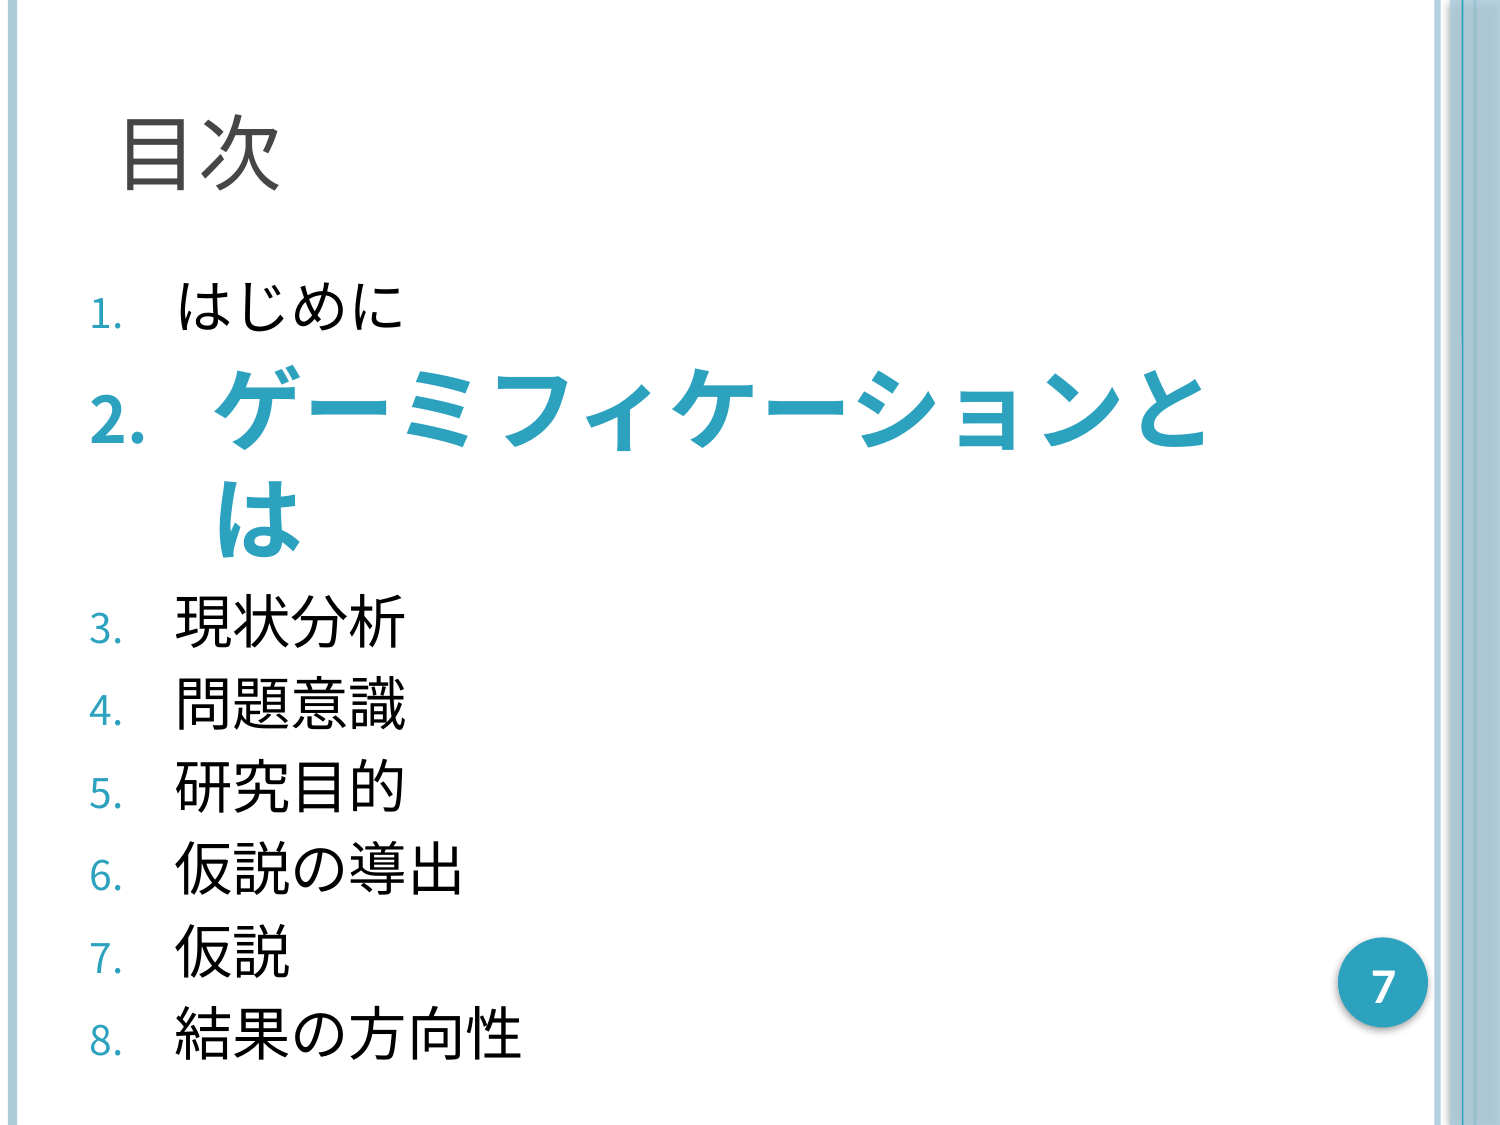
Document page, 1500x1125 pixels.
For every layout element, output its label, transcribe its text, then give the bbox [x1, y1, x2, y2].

title 目次 [100, 66, 339, 209]
list はじめに ゲーミフィケーションとは 現状分析 問題意識 研究目的 仮説の導出 仮説 結果の方向性 [75, 262, 1300, 1062]
slide_number 7 [1333, 940, 1434, 1027]
